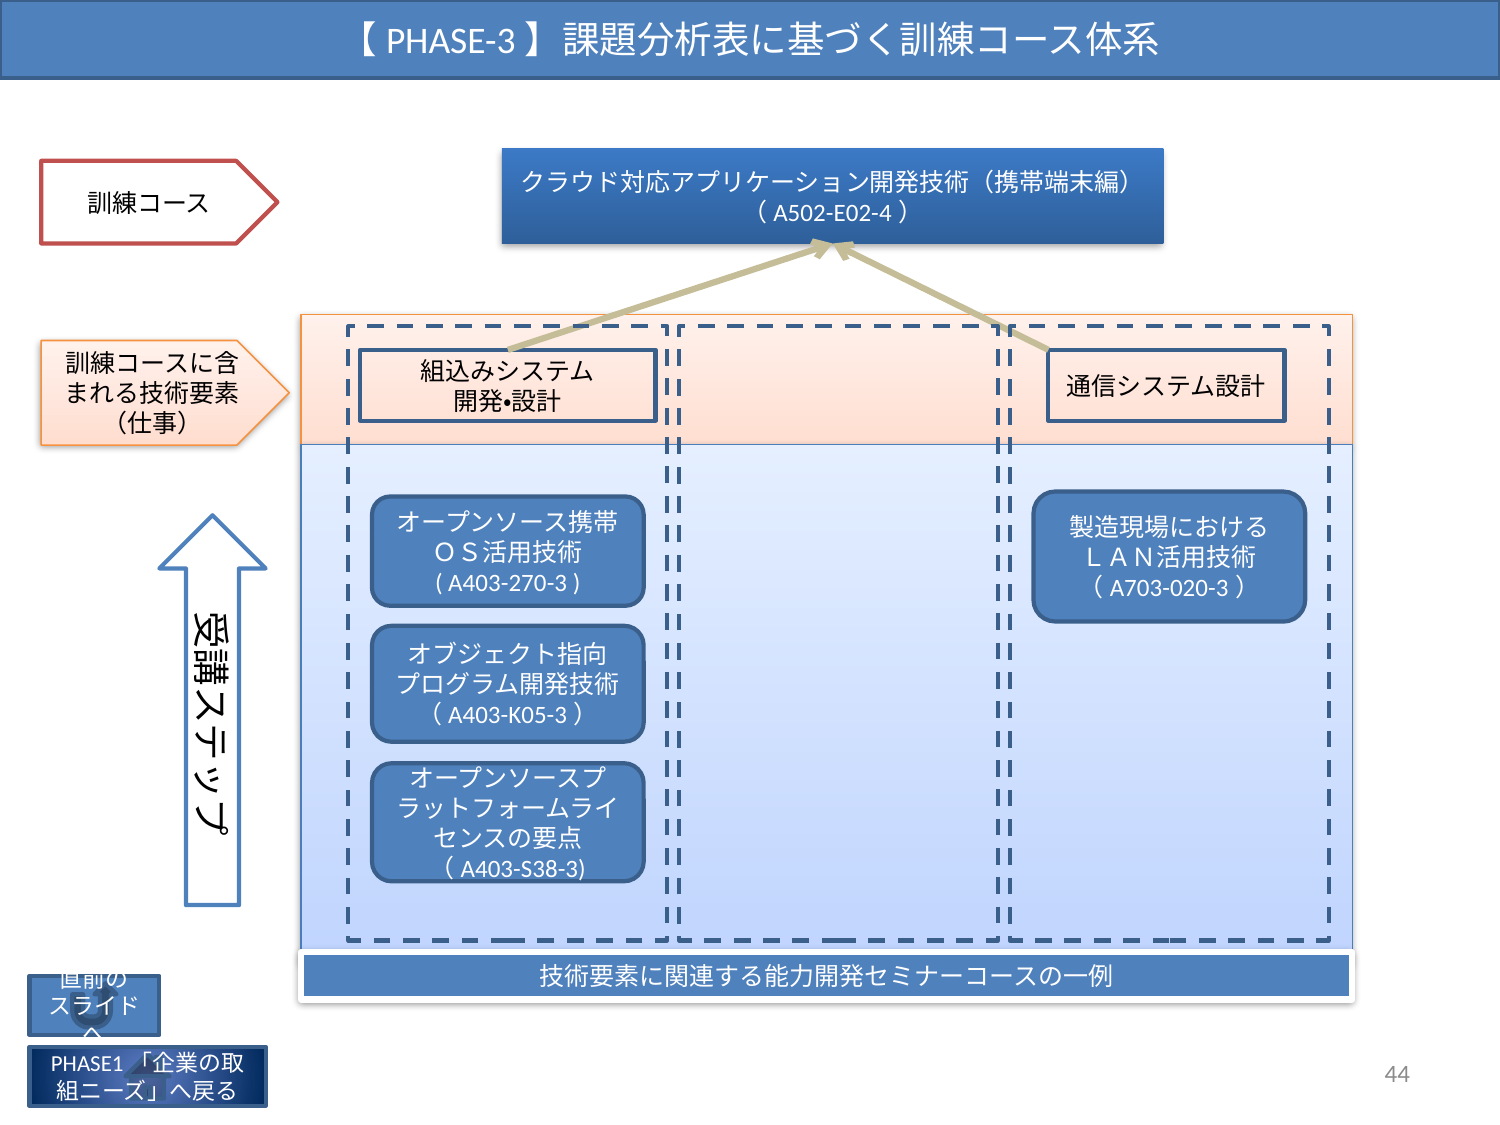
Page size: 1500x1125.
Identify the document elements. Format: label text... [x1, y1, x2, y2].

text_box 訓練コースに含まれる技術要素 （仕事） [40, 339, 290, 446]
text_box [677, 358, 1000, 943]
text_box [507, 243, 830, 350]
text_box クラウド対応アプリケーション開発技術（携帯端末編） （A502-E02-4） [501, 148, 1164, 244]
text_box [1052, 314, 1353, 443]
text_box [832, 243, 1049, 350]
text_box [999, 359, 1009, 442]
slide_number 44 [1074, 1042, 1425, 1103]
text_box オブジェクト指向 プログラム開発技術 （A403-K05-3） [369, 623, 646, 744]
text_box PHASE1「企業の取組ニーズ」へ戻る [27, 1045, 268, 1108]
text_box [346, 324, 669, 943]
text_box 受講ステップ [157, 513, 268, 908]
text_box [1008, 324, 1331, 943]
text_box [300, 314, 502, 443]
text_box [300, 444, 1353, 948]
text_box 訓練コース [39, 158, 280, 246]
text_box [668, 359, 679, 442]
text_box 直前の スライドへ [27, 974, 161, 1037]
text_box 【PHASE-3】課題分析表に基づく訓練コース体系 [0, 0, 1500, 80]
text_box 技術要素に関連する能力開発セミナーコースの一例 [298, 949, 1355, 1003]
